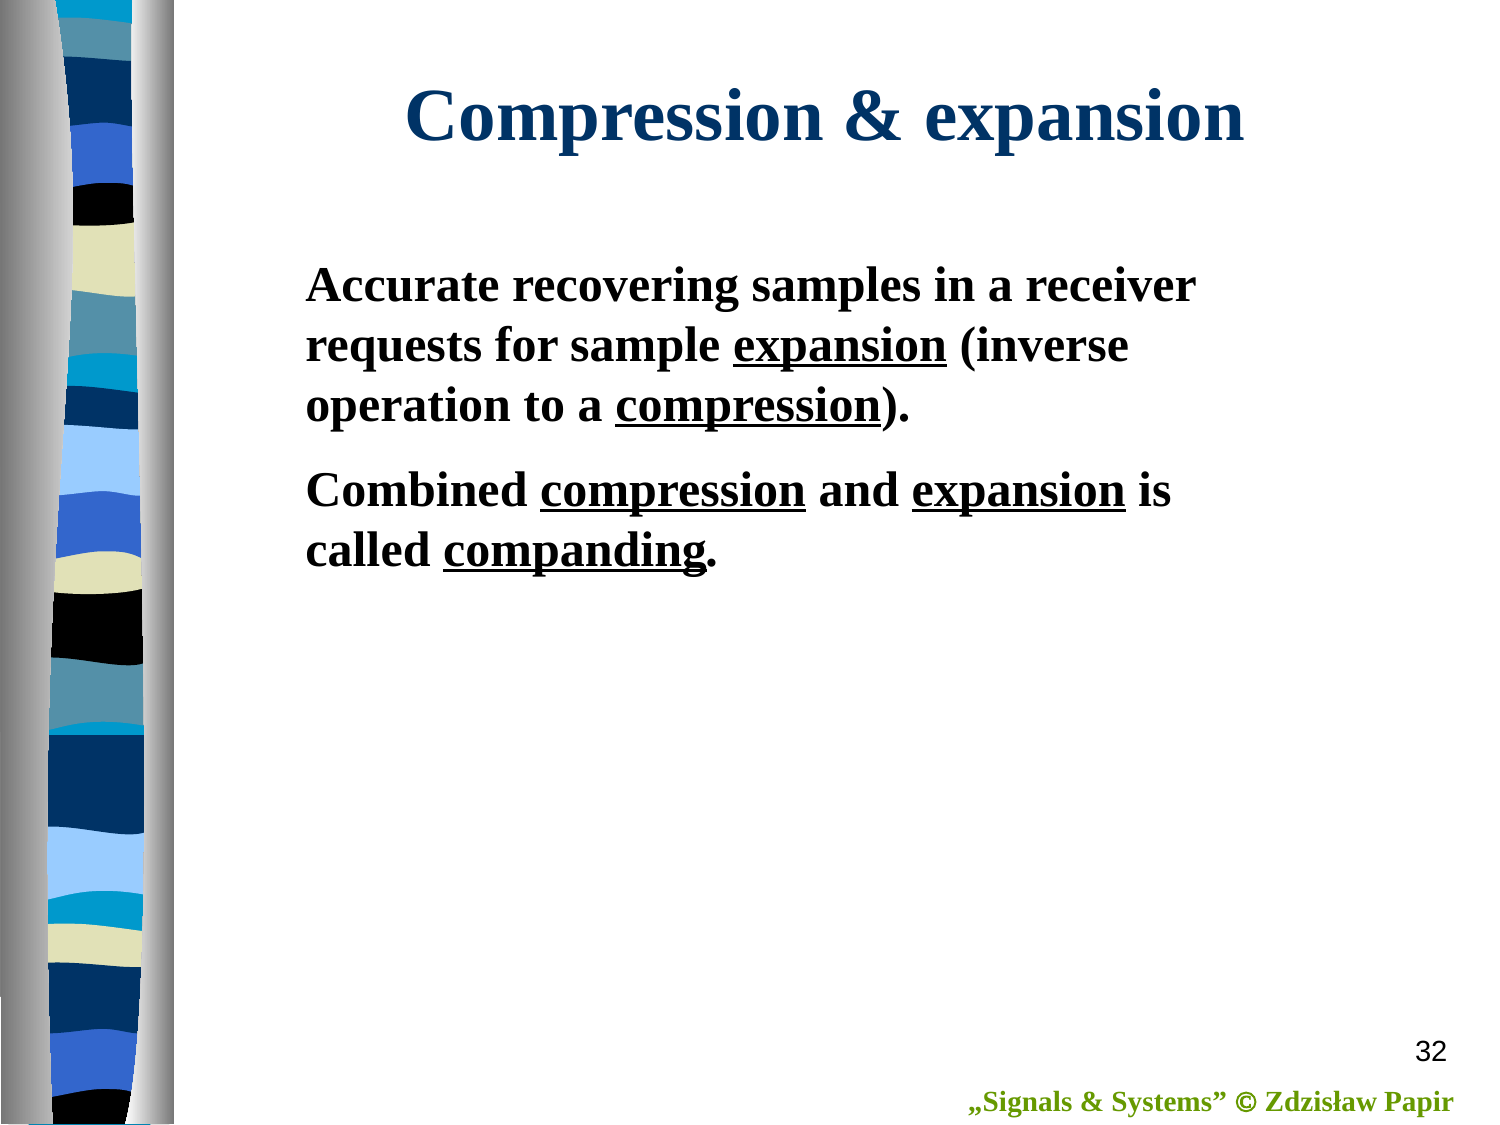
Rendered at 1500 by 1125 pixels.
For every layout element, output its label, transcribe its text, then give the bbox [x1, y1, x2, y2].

title Compression & expansion [187, 38, 1463, 182]
text_box „Signals & Systems”  Zdzisław Papir [953, 1074, 1470, 1125]
text_box Accurate recovering samples in a receiver requests for sample expansion (inverse operation to a compression). Combined compression and expansion is called companding. [290, 243, 1322, 584]
slide_number 32 [1149, 1024, 1463, 1101]
